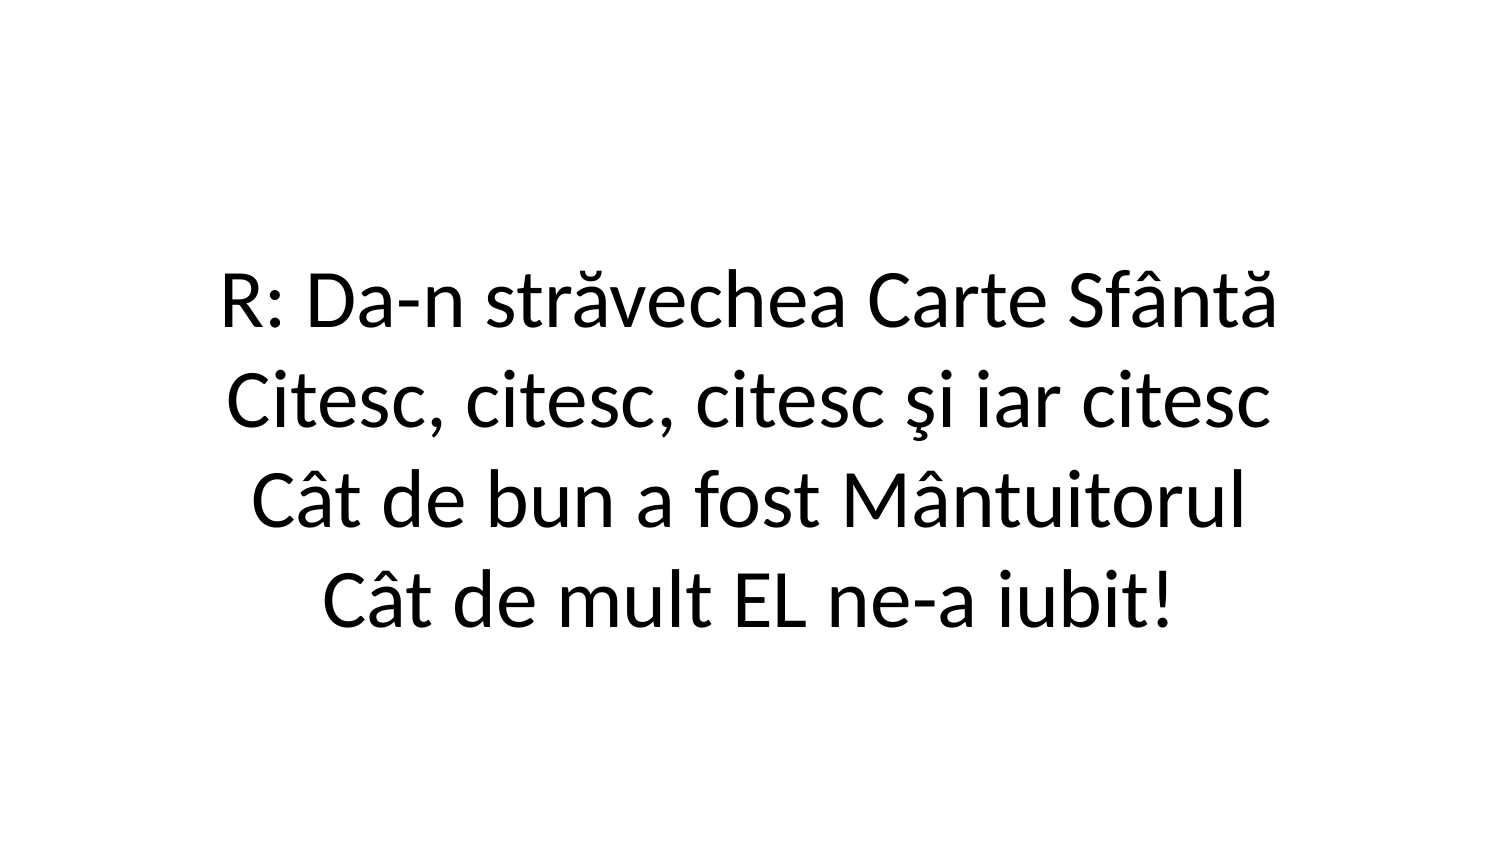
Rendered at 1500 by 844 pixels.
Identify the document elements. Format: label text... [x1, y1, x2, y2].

text_box R: Da-n străvechea Carte Sfântă Citesc, citesc, citesc şi iar citesc Cât de bun a fost Mântuitorul Cât de mult EL ne-a iubit! [204, 192, 1296, 652]
